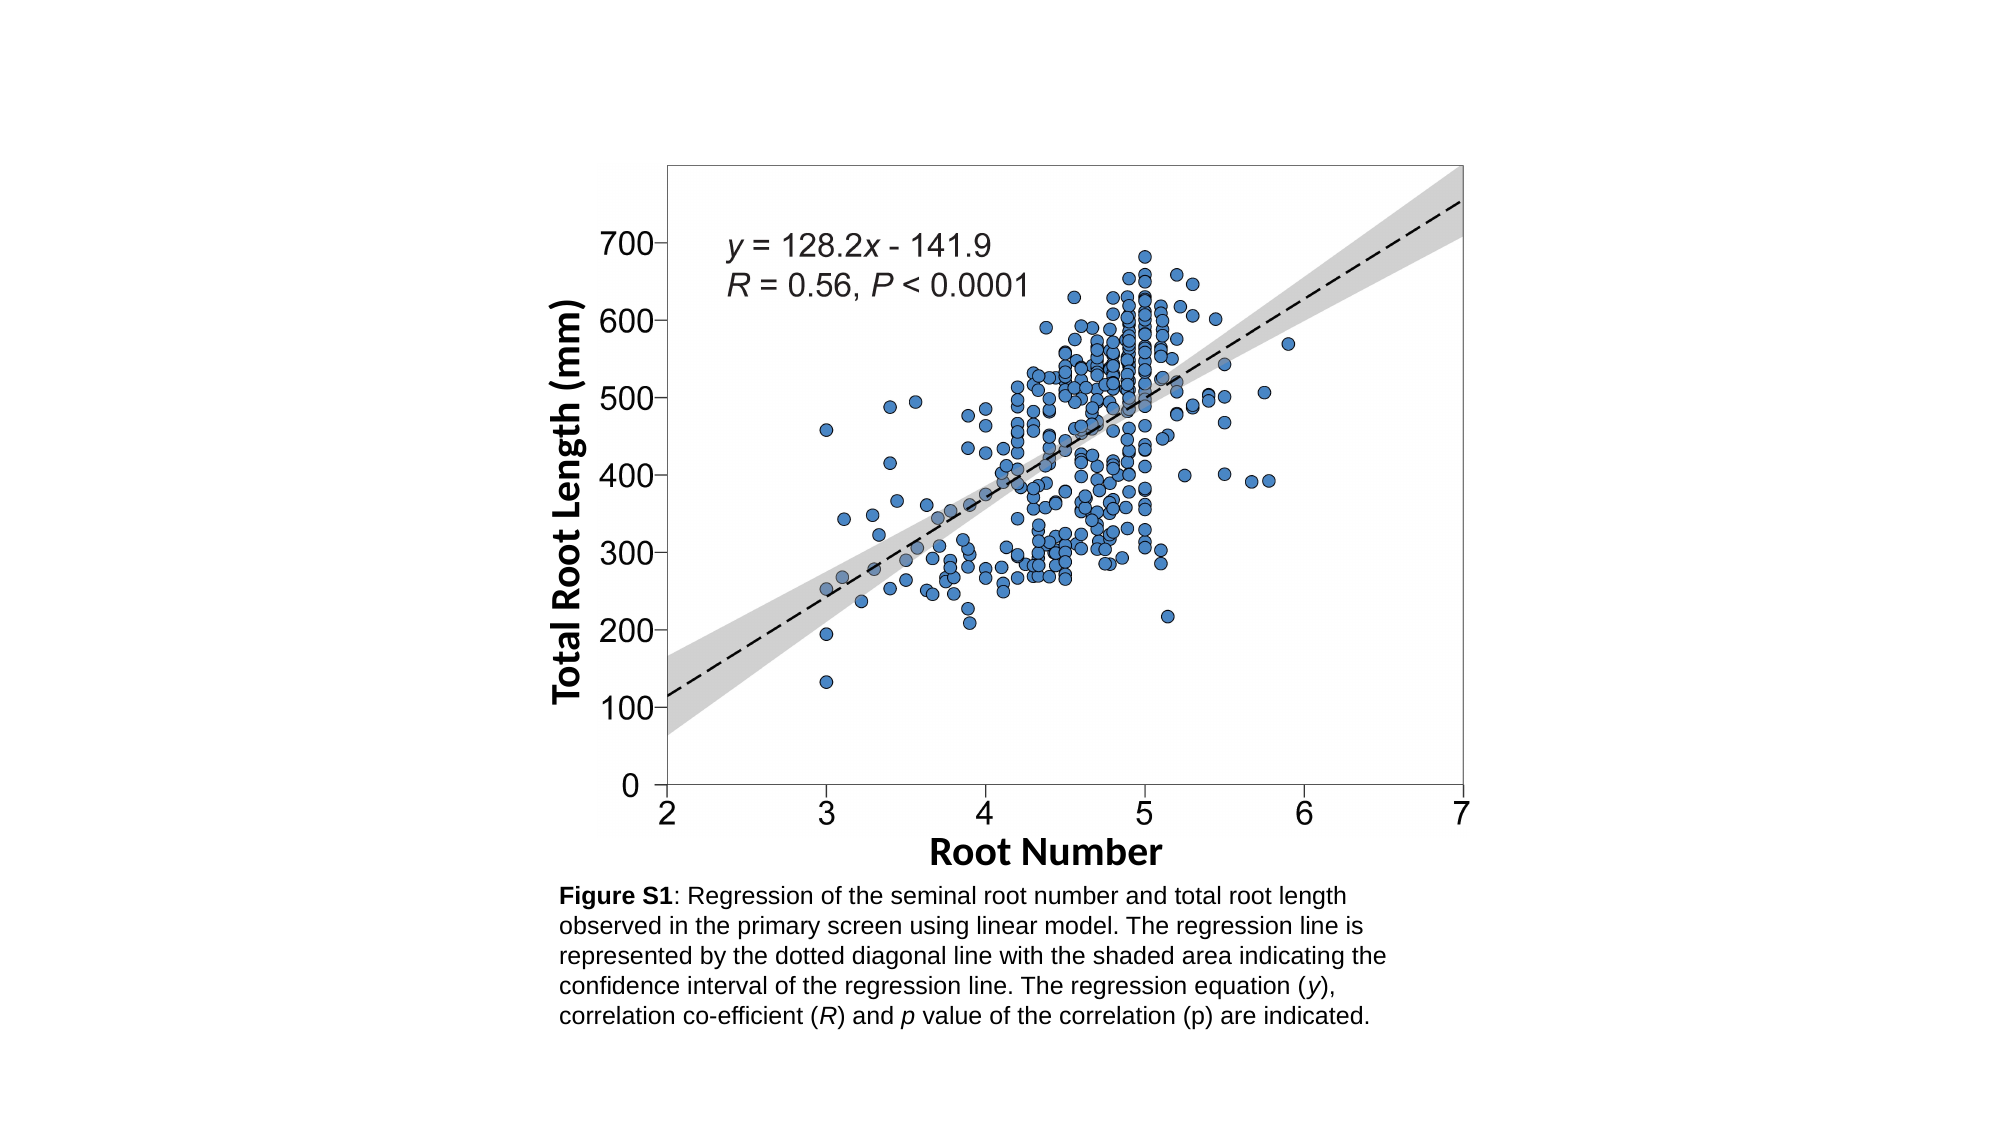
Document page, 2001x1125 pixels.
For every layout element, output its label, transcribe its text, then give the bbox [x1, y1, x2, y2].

picture [597, 163, 1470, 838]
text_box Figure S1: Regression of the seminal root number and total root length observed in the primary screen using linear model. The regression line is represented by the dotted diagonal line with the shaded area indicating the confidence interval of the regression line. The regression equation (y), correlation co-efficient (R) and p value of the correlation (p) are indicated. [544, 872, 1470, 1037]
text_box Total Root Length (mm) [530, 280, 597, 720]
text_box Root Number [914, 838, 1277, 872]
